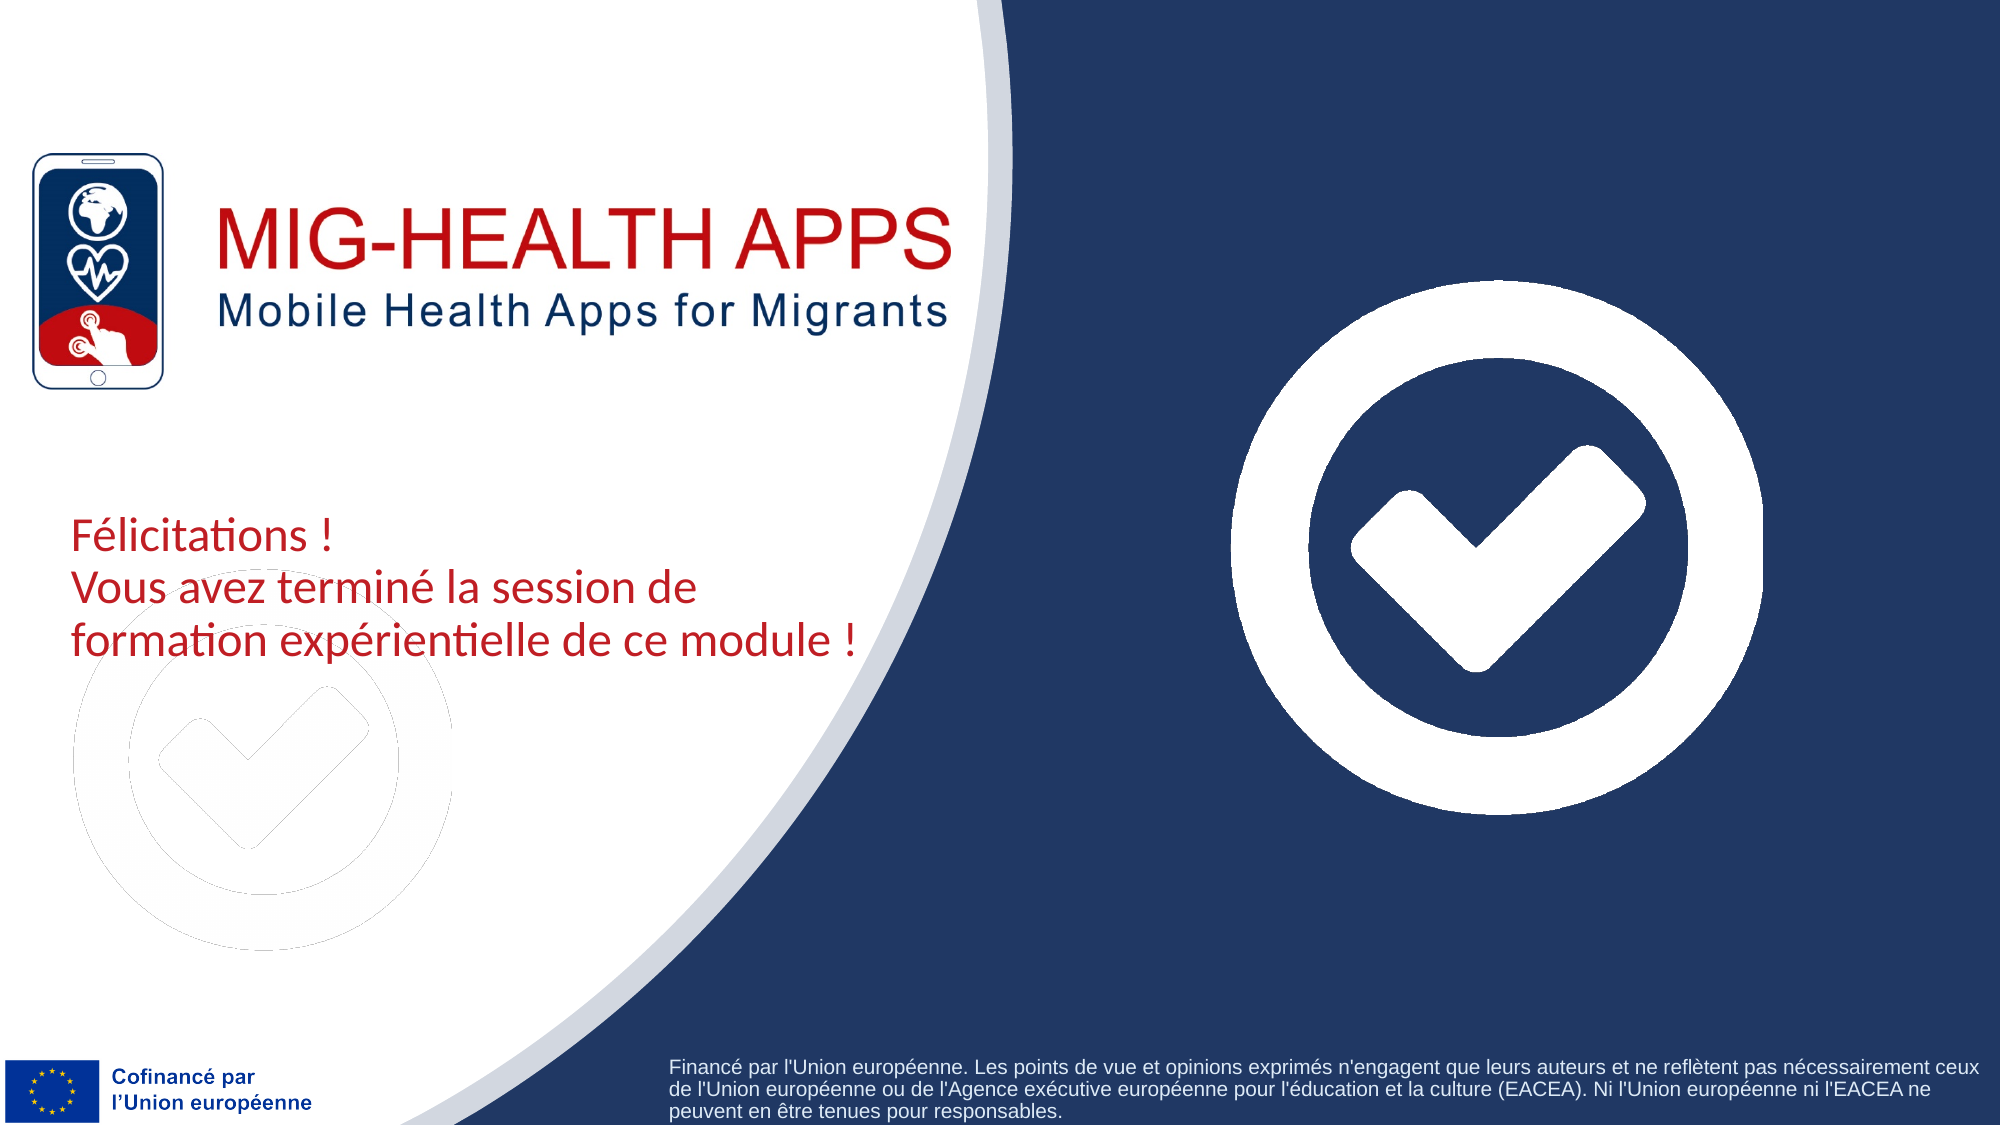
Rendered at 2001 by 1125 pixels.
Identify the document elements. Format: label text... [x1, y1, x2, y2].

text_box [402, 697, 874, 1125]
picture [0, 1054, 326, 1125]
text_box Félicitations ! Vous avez terminé la session de formation expérientielle de ce module ! [55, 479, 882, 697]
text_box [882, 0, 1013, 683]
picture [32, 152, 952, 390]
text_box Financé par l'Union européenne. Les points de vue et opinions exprimés n'engagent que leurs auteurs et ne reflètent pas nécessairement ceux de l'Union européenne ou de l'Agence exécutive européenne pour l'éducation et la culture (EACEA). Ni l'Union européenne ni l'EACEA ne peuvent en être tenues pour responsables. [654, 1038, 2000, 1125]
text_box [0, 0, 989, 1125]
picture [1226, 279, 1763, 816]
picture [70, 569, 452, 951]
